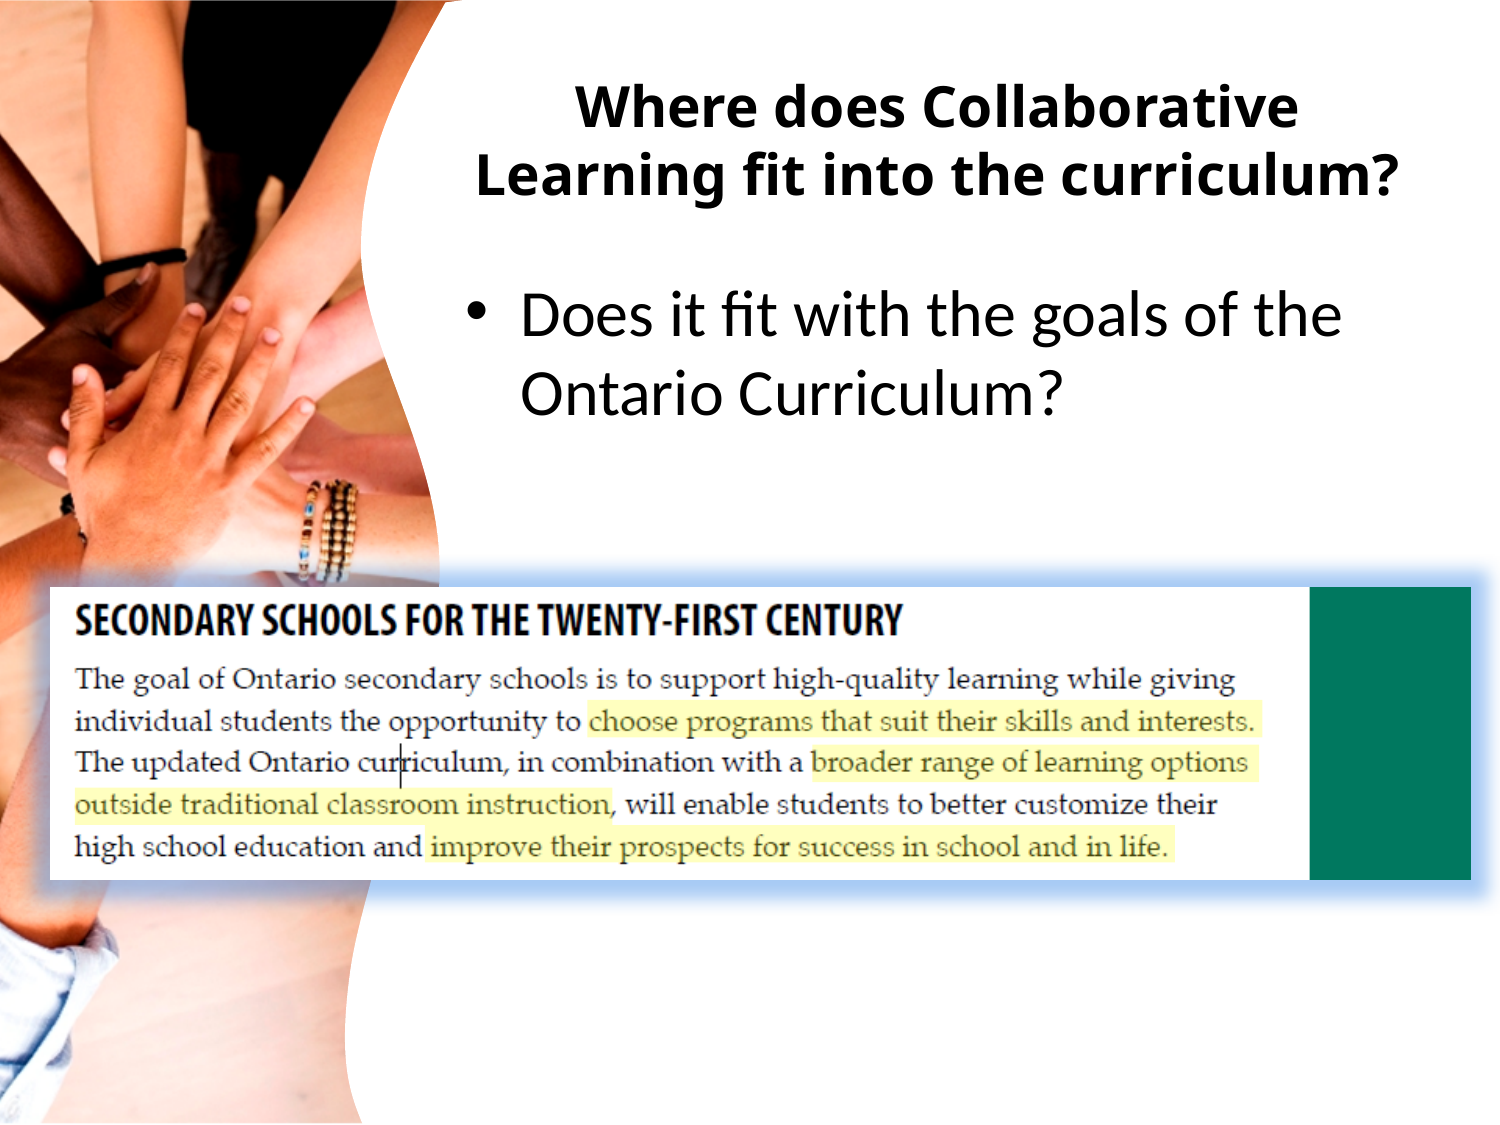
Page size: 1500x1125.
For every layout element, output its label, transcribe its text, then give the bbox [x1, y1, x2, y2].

picture [0, 0, 456, 1125]
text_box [49, 587, 1471, 880]
list Does it fit with the goals of the Ontario Curriculum? [450, 262, 1463, 438]
title Where does Collaborative Learning fit into the curriculum? [450, 45, 1425, 233]
